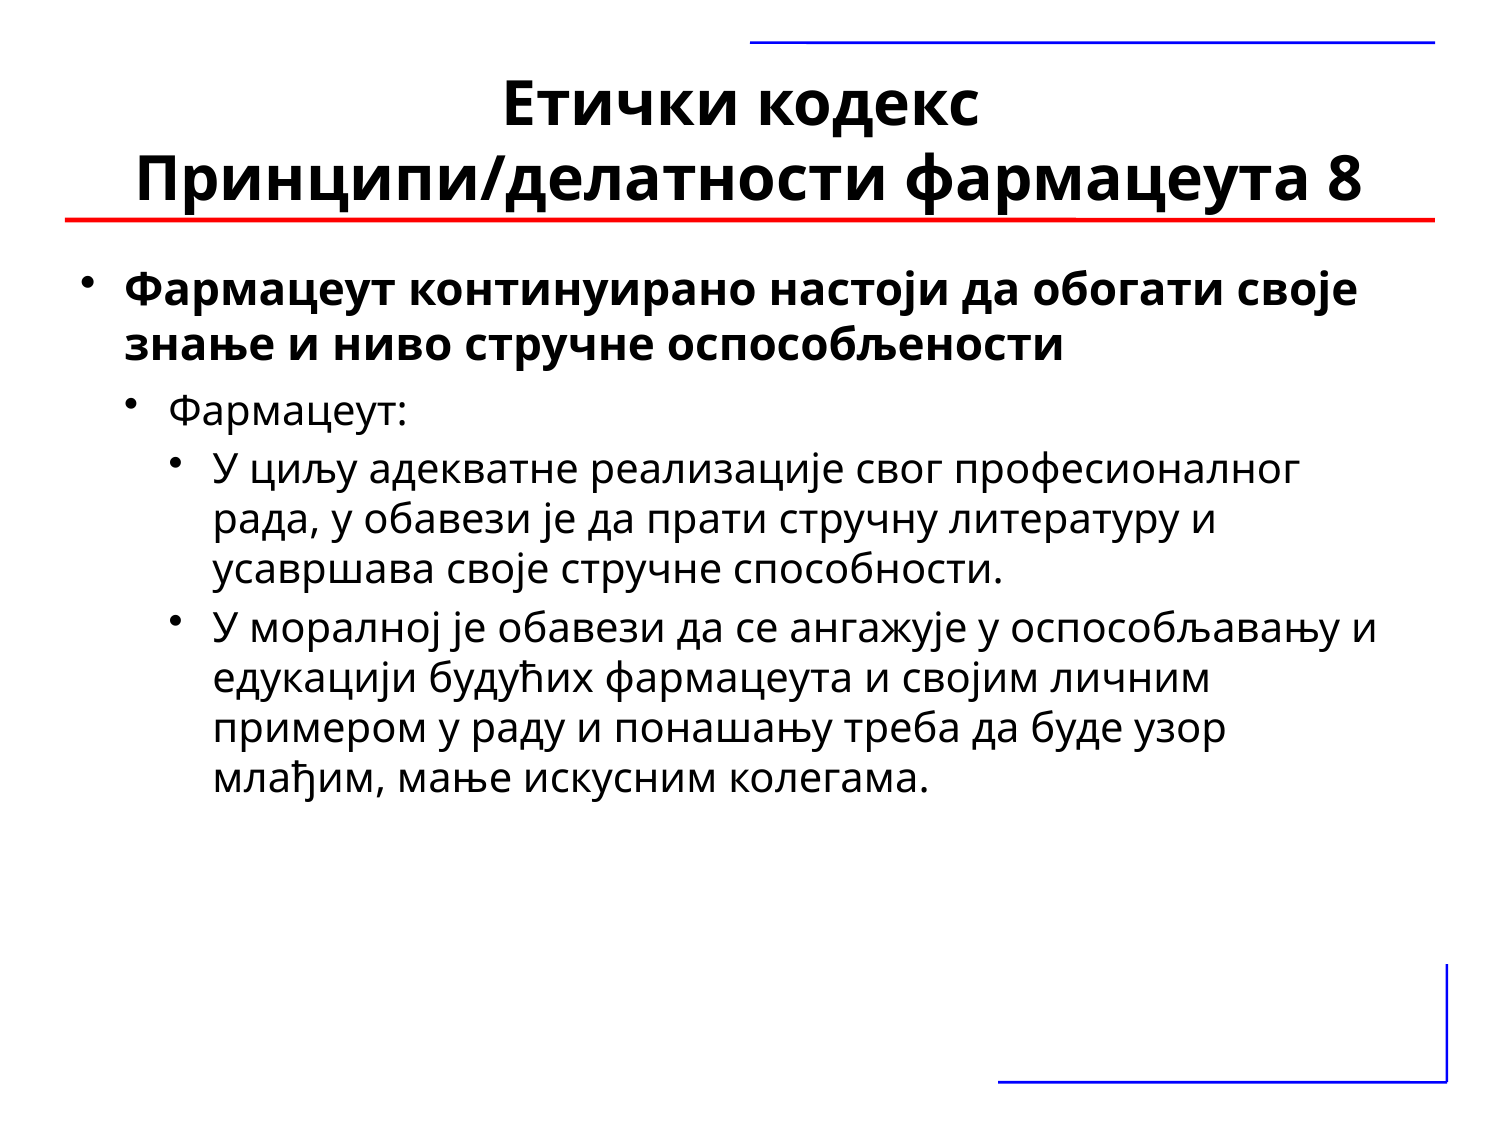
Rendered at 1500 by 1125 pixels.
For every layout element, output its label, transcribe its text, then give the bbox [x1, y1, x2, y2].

text_box Етички кодекс Принципи/делатности фармацеута 8 [75, 20, 1424, 220]
list Фармацеут континуирано настоји да обогати своје знање и ниво стручне оспособљености Фармацеут: У циљу адекватне реализације свог професионалног рада, у обавези је да прати стручну литературу и усавршава своје стручне способности. У моралној је обавези да се ангажује у оспособљавању и едукацији будућих фармацеута и својим личним примером у раду и понашању треба да буде узор млађим, мање искусним колегама. [64, 251, 1416, 977]
